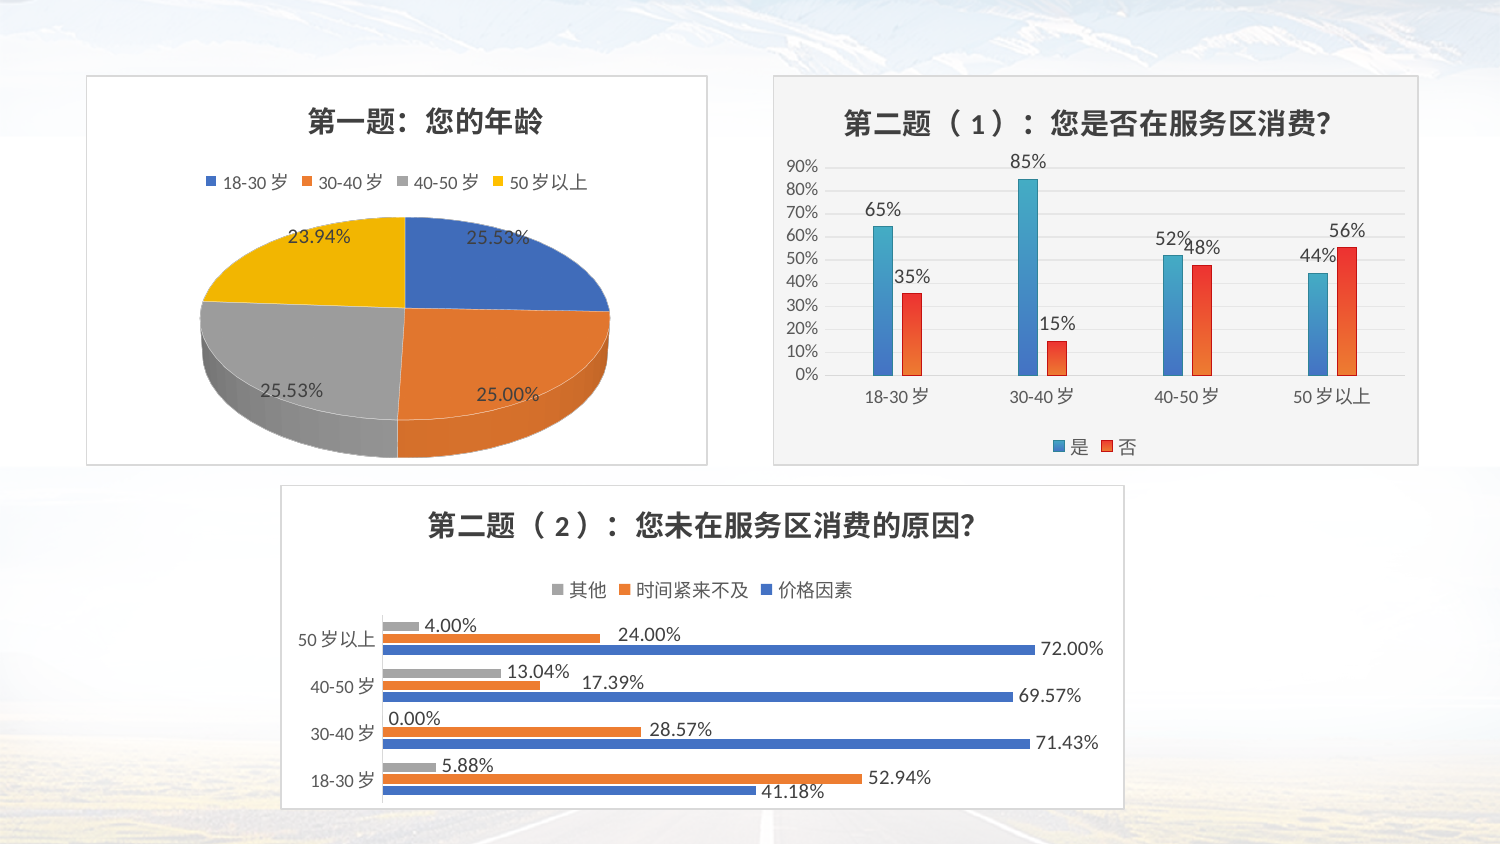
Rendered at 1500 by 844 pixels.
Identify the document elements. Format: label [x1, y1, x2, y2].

chart [772, 75, 1419, 466]
picture [0, 0, 1500, 844]
chart [280, 484, 1125, 810]
chart [85, 75, 708, 466]
